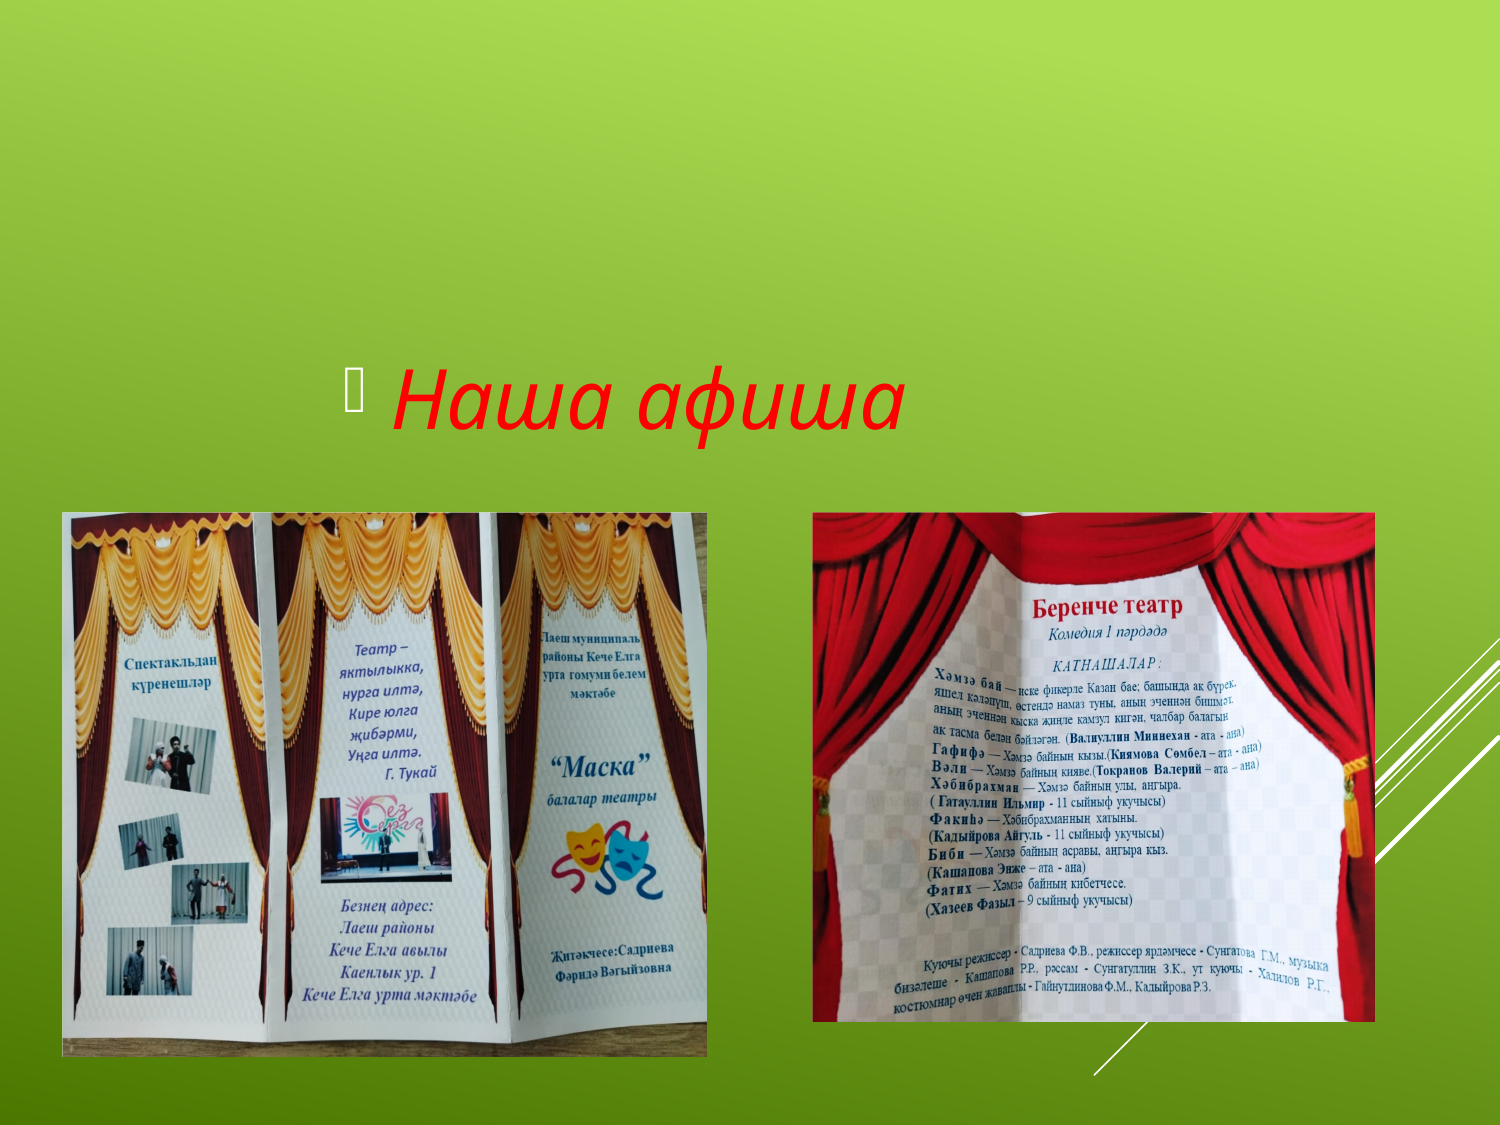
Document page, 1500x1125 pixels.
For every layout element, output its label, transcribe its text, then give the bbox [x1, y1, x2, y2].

picture [63, 461, 707, 1107]
picture [813, 485, 1375, 1049]
list Наша афиша [87, 87, 1163, 706]
